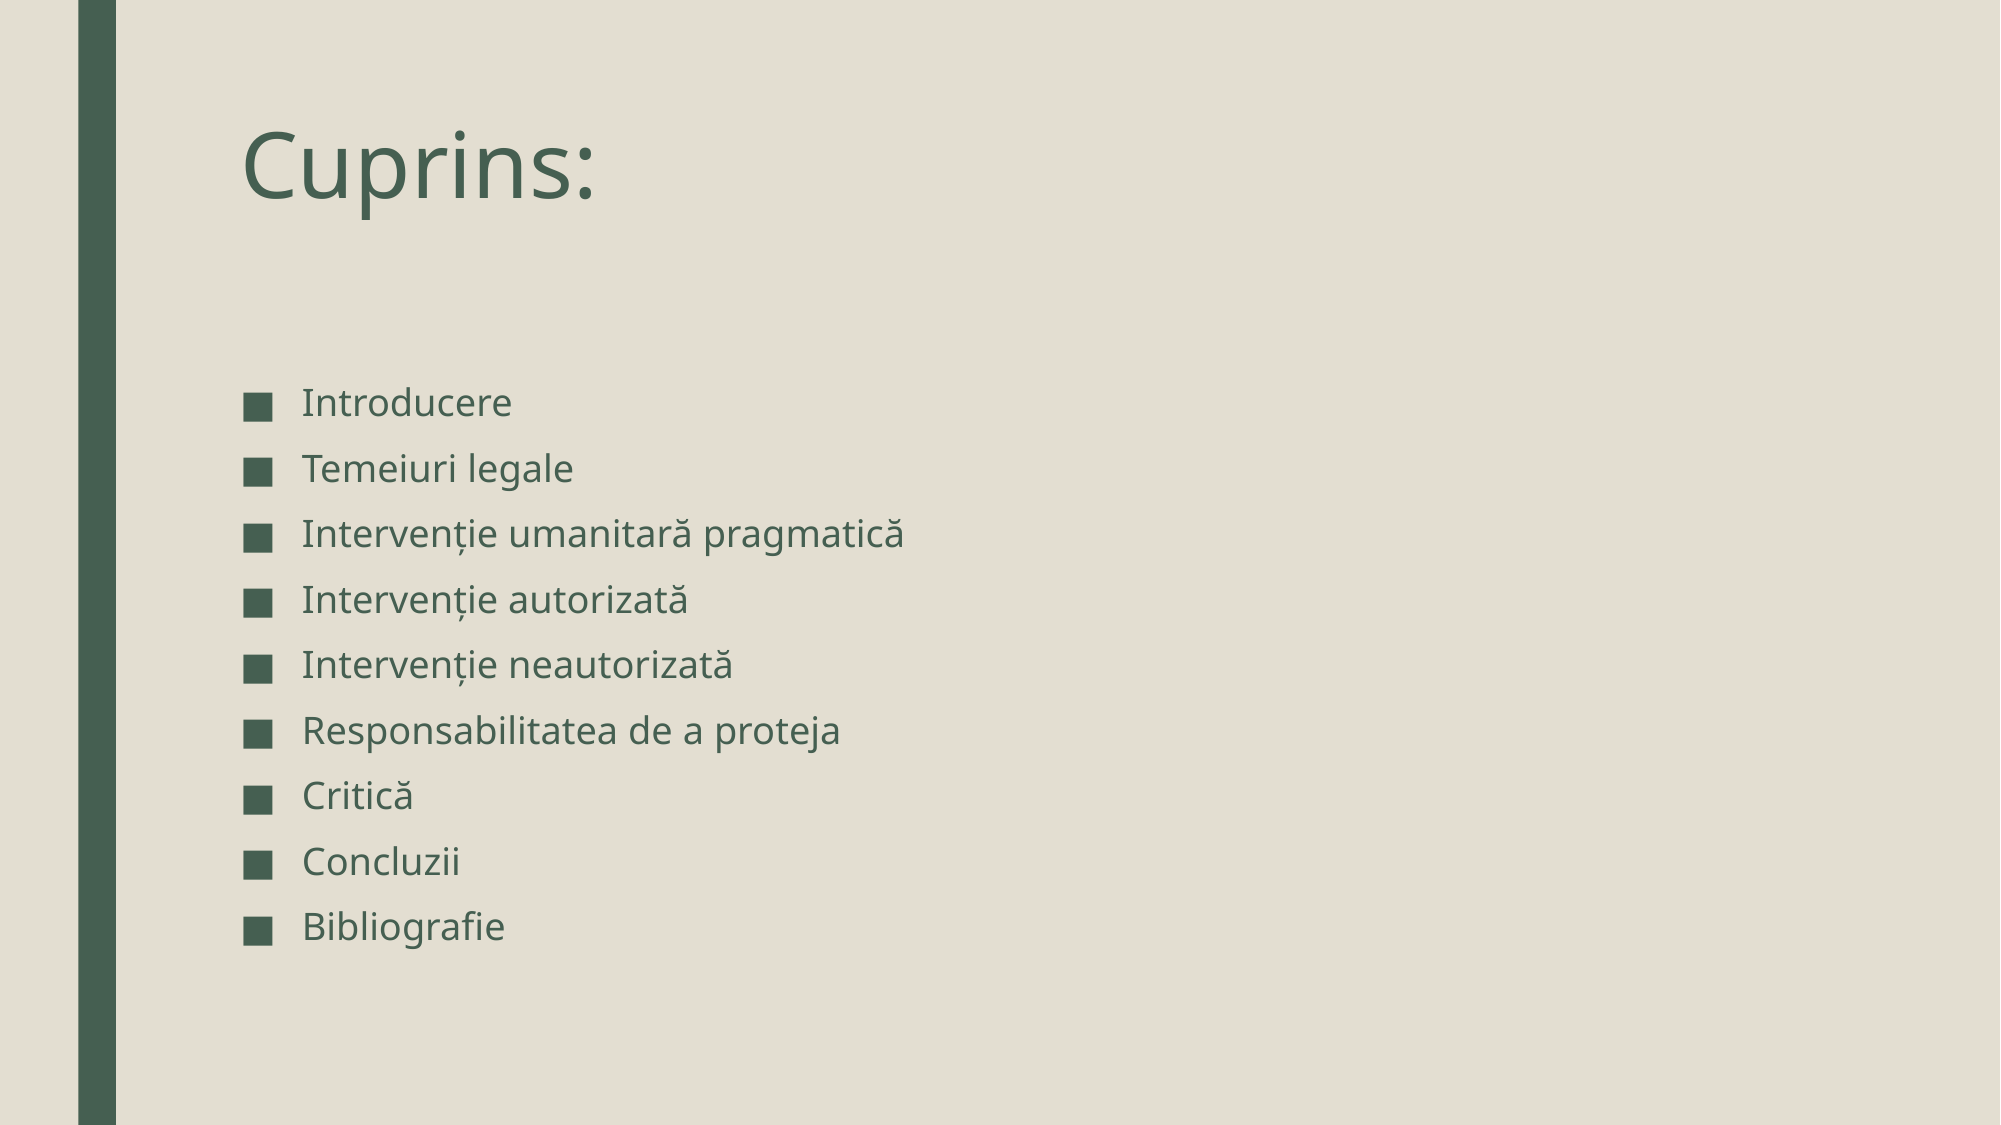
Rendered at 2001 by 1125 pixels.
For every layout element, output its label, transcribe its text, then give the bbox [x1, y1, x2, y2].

title Cuprins: [225, 112, 1800, 357]
list Introducere Temeiuri legale Intervenție umanitară pragmatică Intervenție autorizată Intervenție neautorizată Responsabilitatea de a proteja Critică Concluzii Bibliografie [225, 375, 1800, 963]
